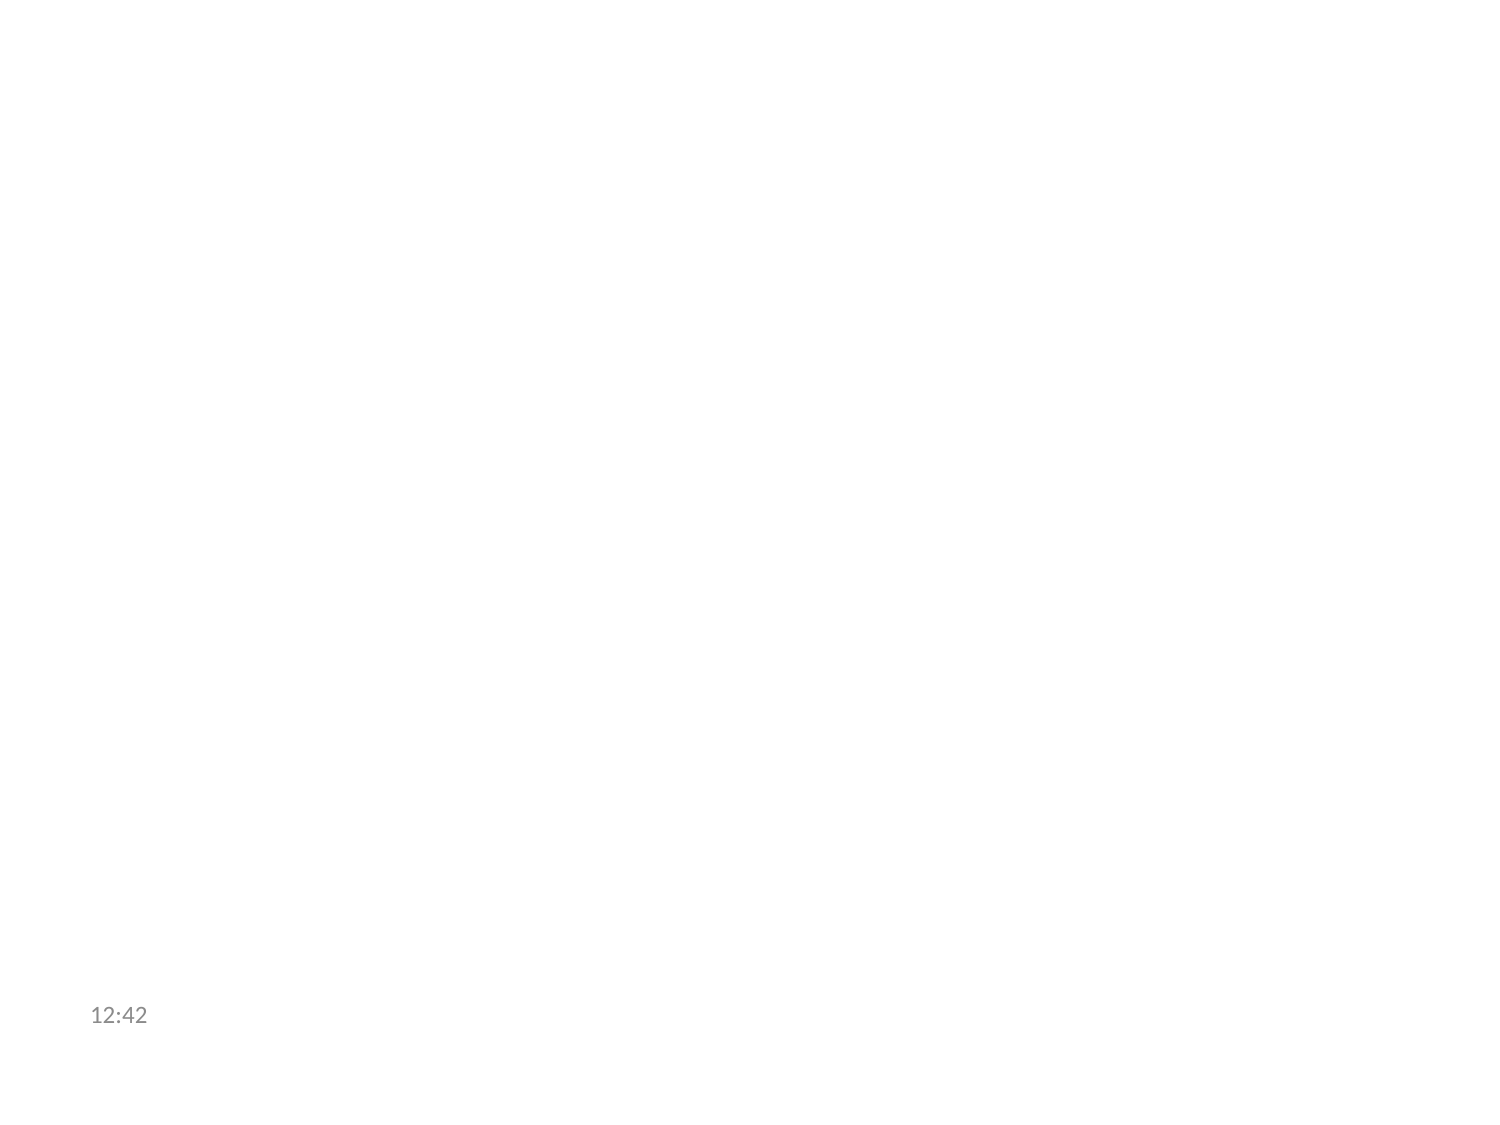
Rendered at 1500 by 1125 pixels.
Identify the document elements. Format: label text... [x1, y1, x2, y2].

text_box 15:35 [75, 983, 425, 1044]
